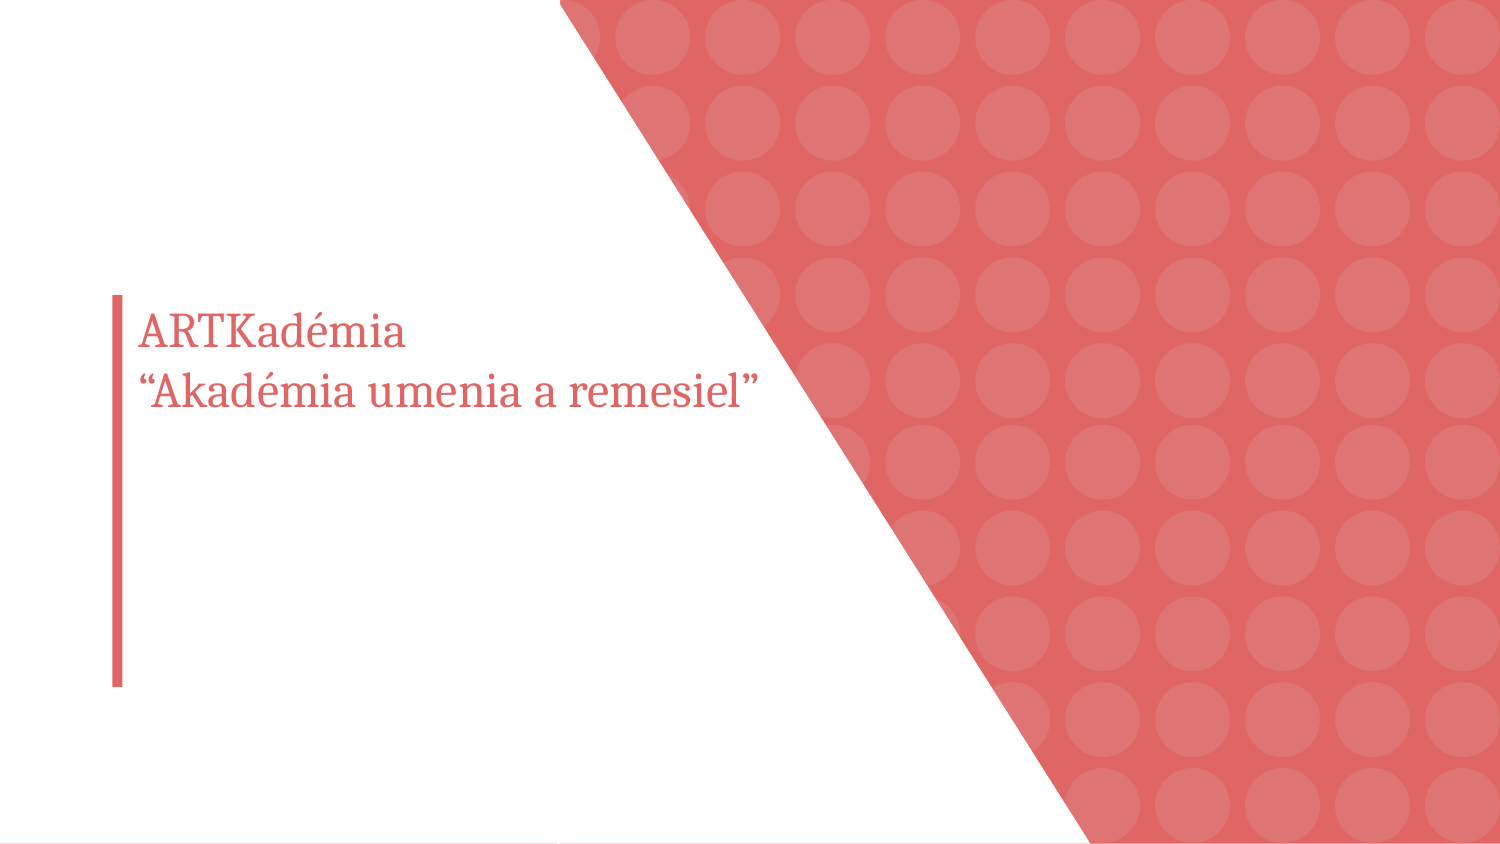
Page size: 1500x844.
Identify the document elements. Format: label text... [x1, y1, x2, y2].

subtitle [151, 449, 968, 701]
title ARTKadémia “Akadémia umenia a remesiel” [124, 294, 813, 433]
